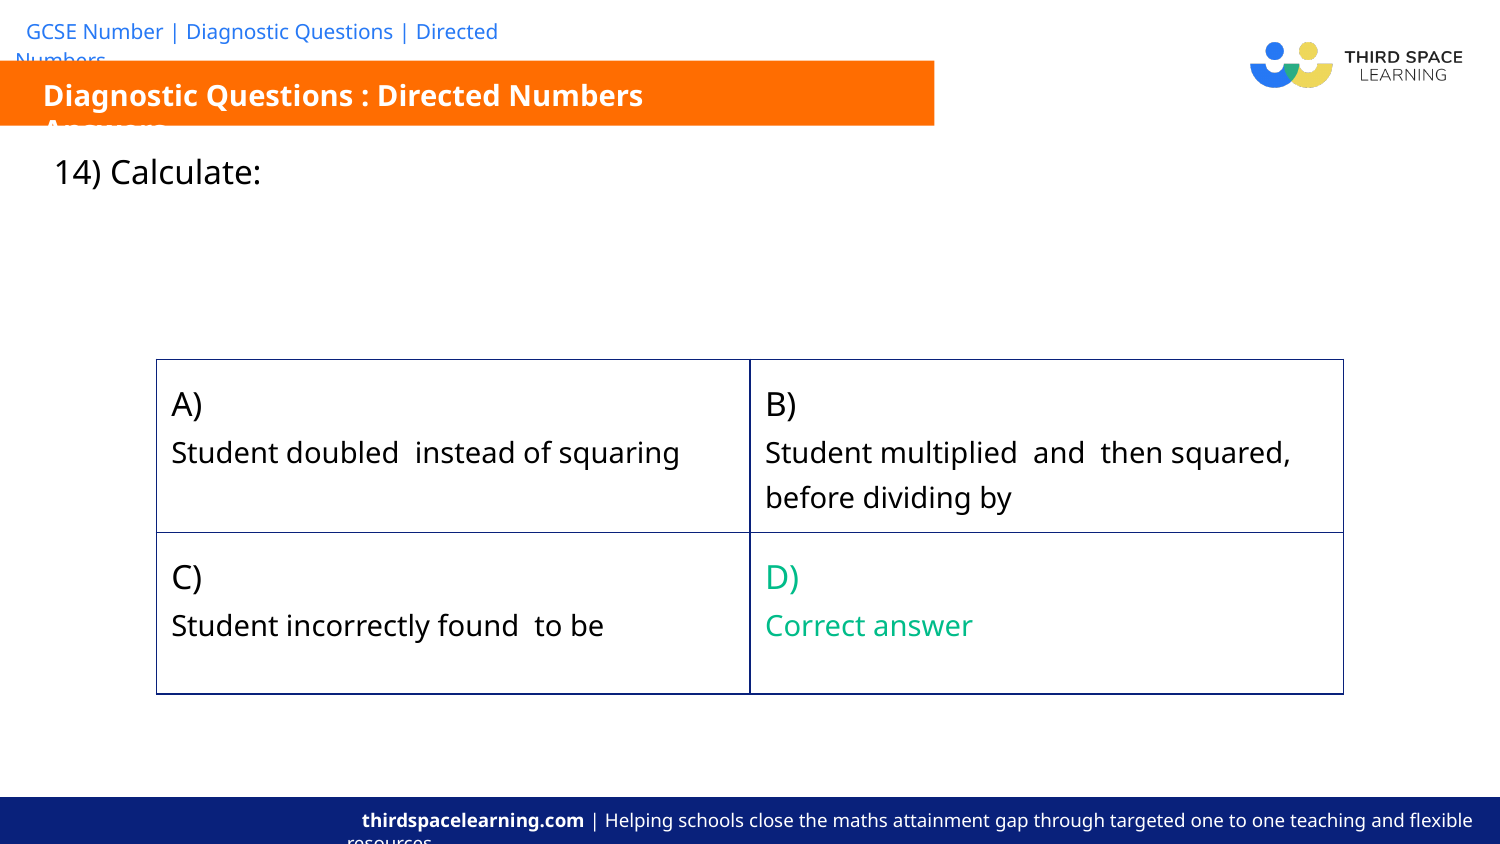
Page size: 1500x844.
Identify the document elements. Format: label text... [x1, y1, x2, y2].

picture [1250, 33, 1465, 99]
text_box Diagnostic Questions : Directed Numbers Answers [27, 61, 778, 162]
